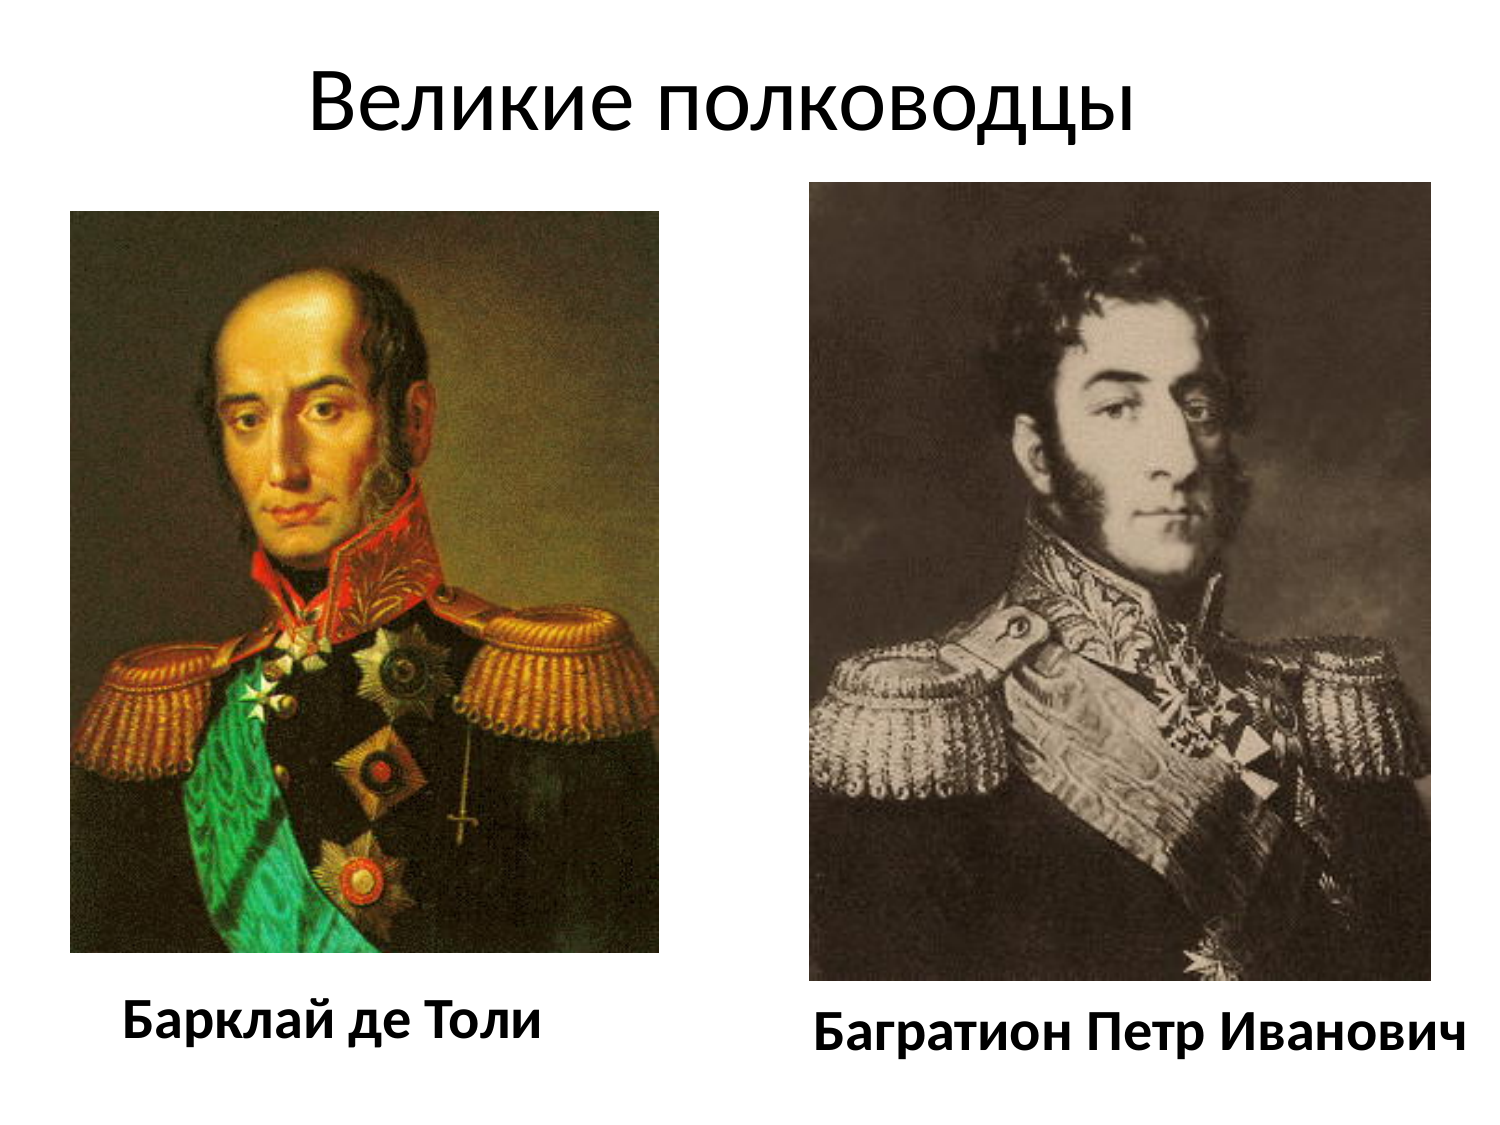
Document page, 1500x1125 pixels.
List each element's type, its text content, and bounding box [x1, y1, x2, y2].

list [70, 210, 659, 954]
text_box Багратион Петр Иванович [798, 984, 1497, 1070]
title Великие полководцы [58, 0, 1409, 188]
picture [808, 182, 1432, 981]
text_box Барклай де Толи [107, 972, 559, 1058]
